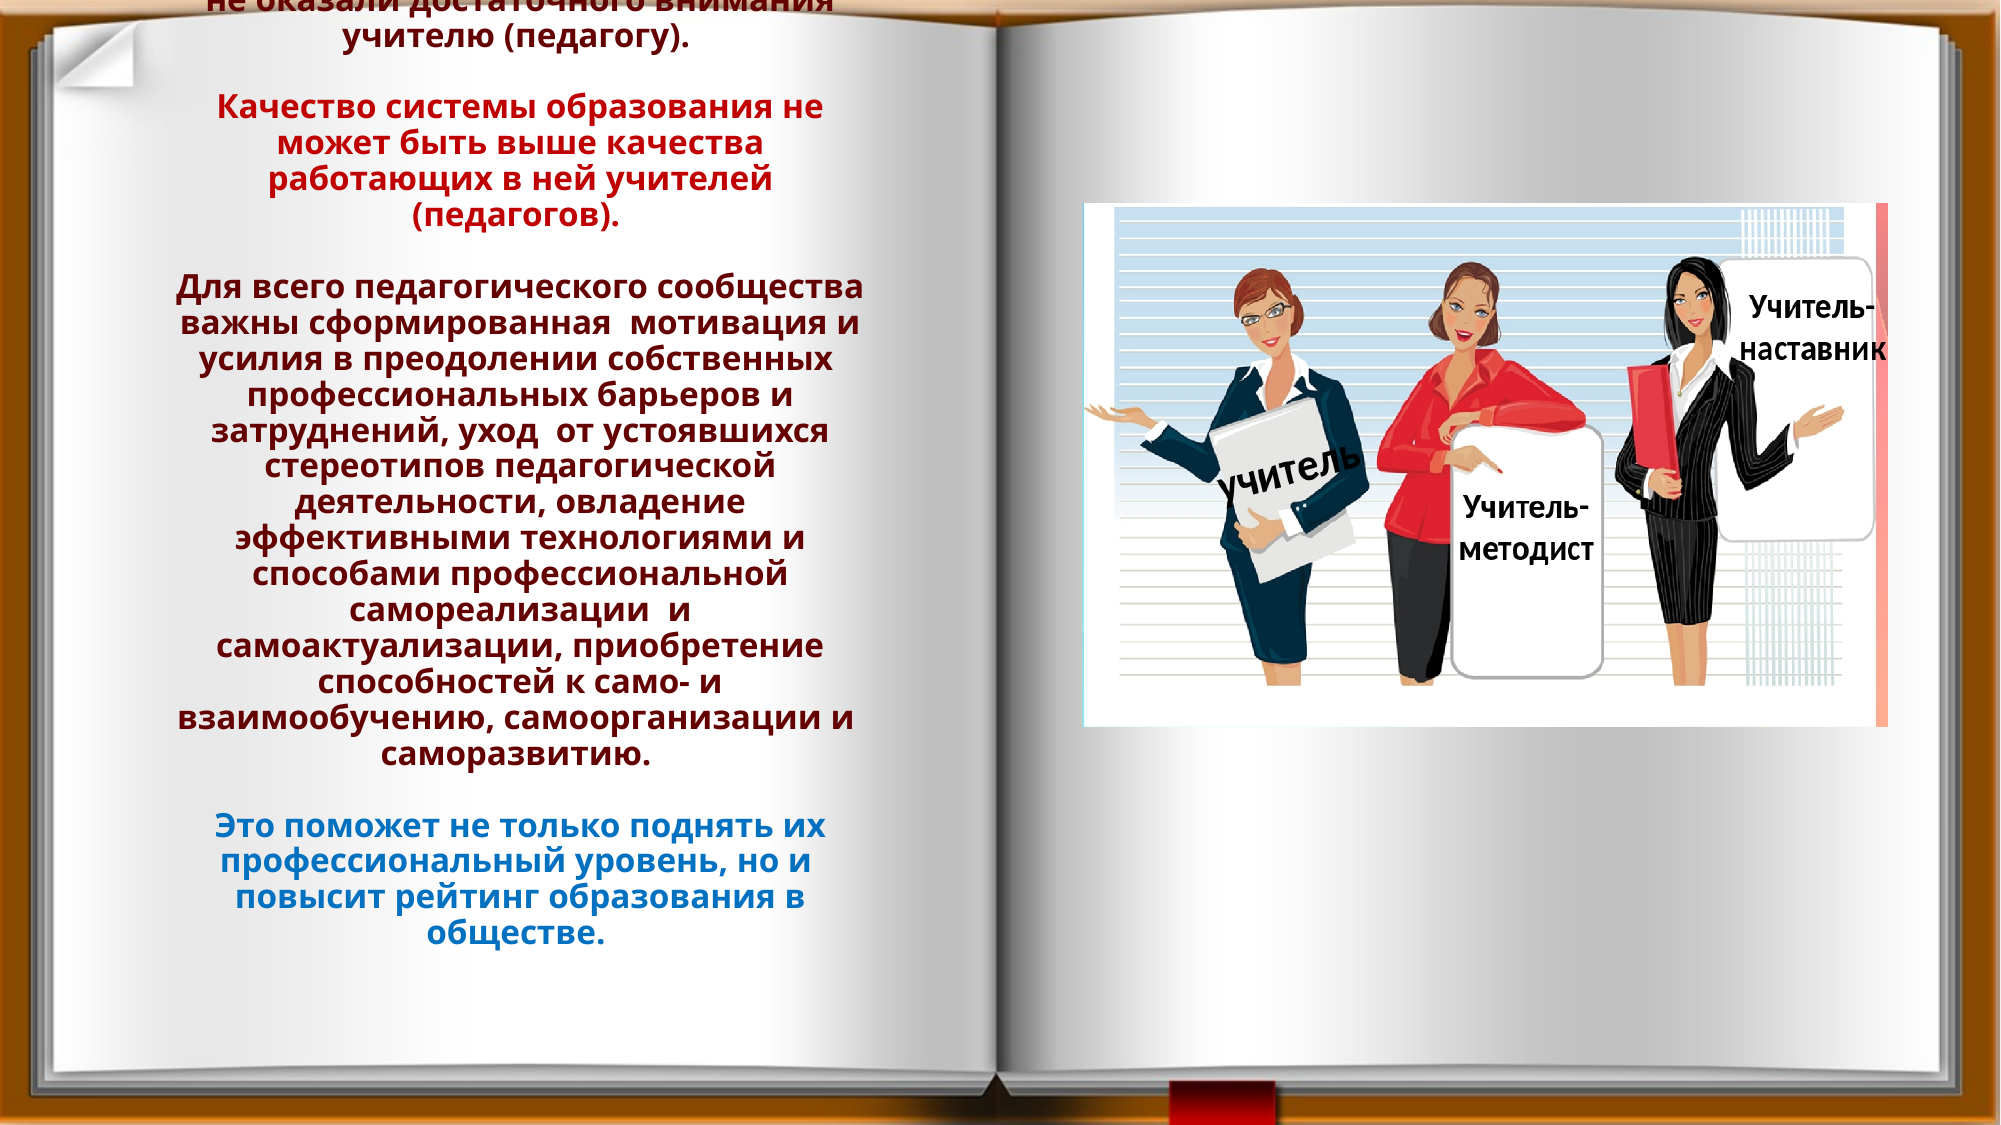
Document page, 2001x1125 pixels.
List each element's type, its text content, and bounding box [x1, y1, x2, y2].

picture [0, 0, 2001, 1125]
title Многие реформы не привели к ожидаемым улучшениям потому, что не оказали достаточного внимания учителю (педагогу). Качество системы образования не может быть выше качества работающих в ней учителей (педагогов). Для всего педагогического сообщества важны сформированная мотивация и усилия в преодолении собственных профессиональных барьеров и затруднений, уход от устоявшихся стереотипов педагогической деятельности, овладение эффективными технологиями и способами профессиональной самореализации и самоактуализации, приобретение способностей к само- и взаимообучению, самоорганизации и саморазвитию. Это поможет не только поднять их профессиональный уровень, но и повысит рейтинг образования в обществе. [159, 0, 882, 960]
